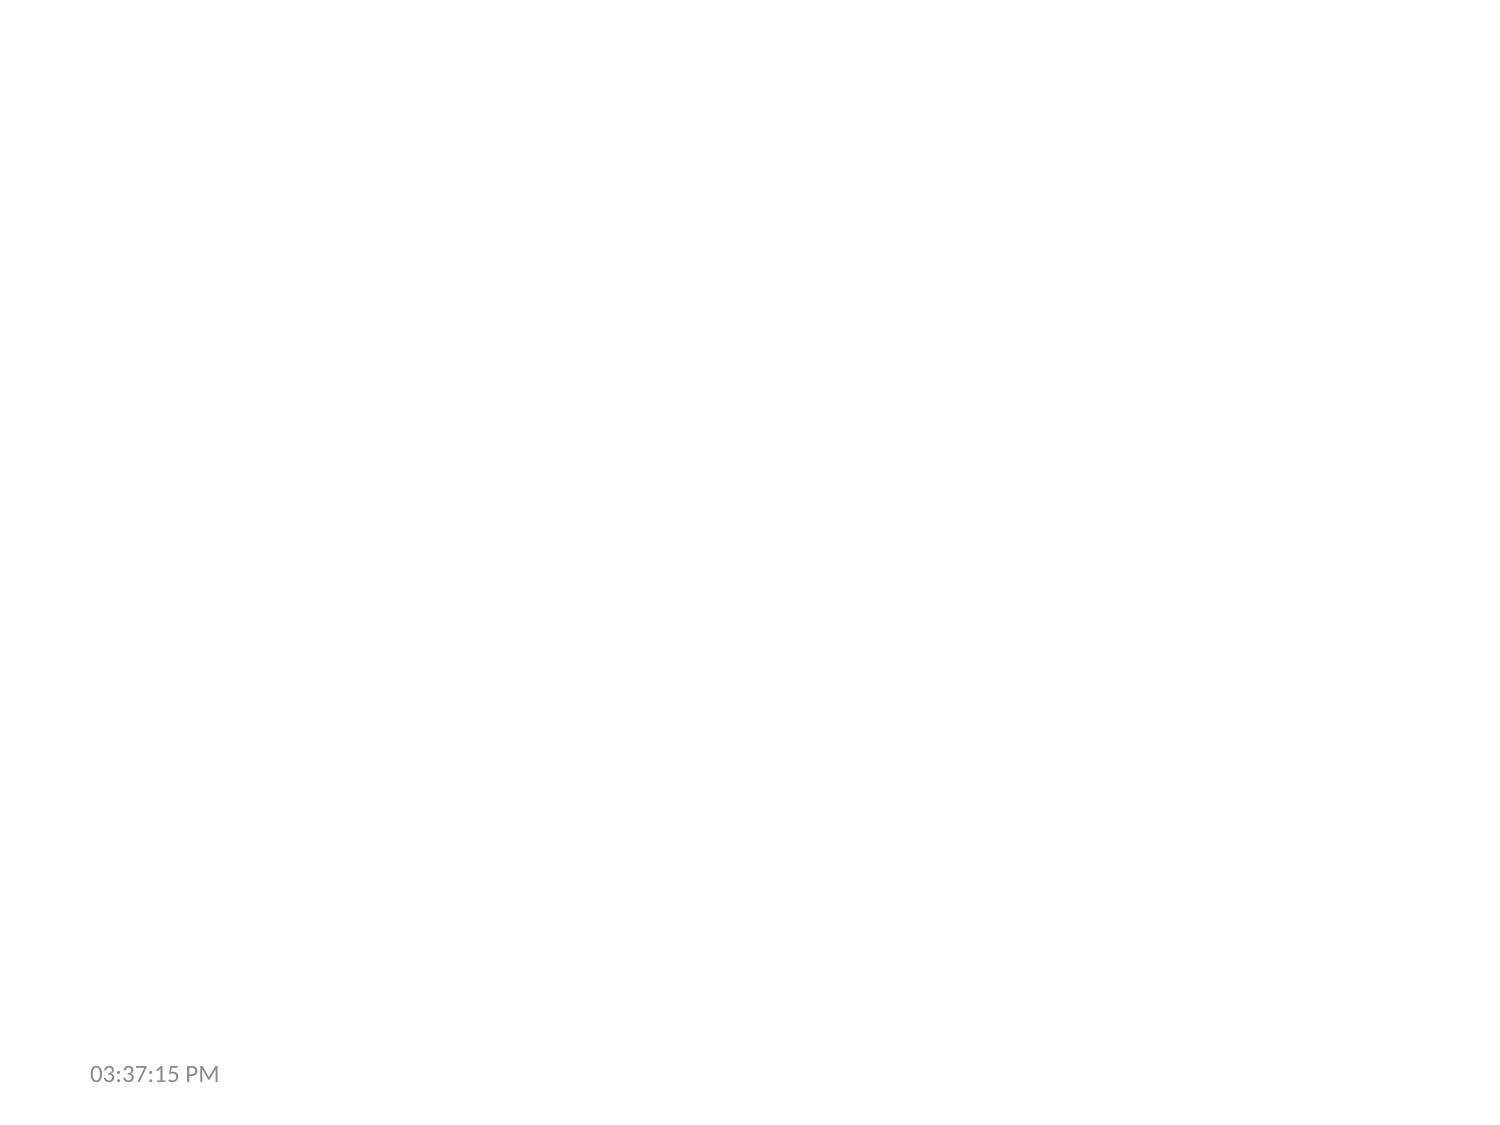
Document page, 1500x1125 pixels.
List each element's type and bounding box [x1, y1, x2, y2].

slide_number [75, 1042, 425, 1103]
